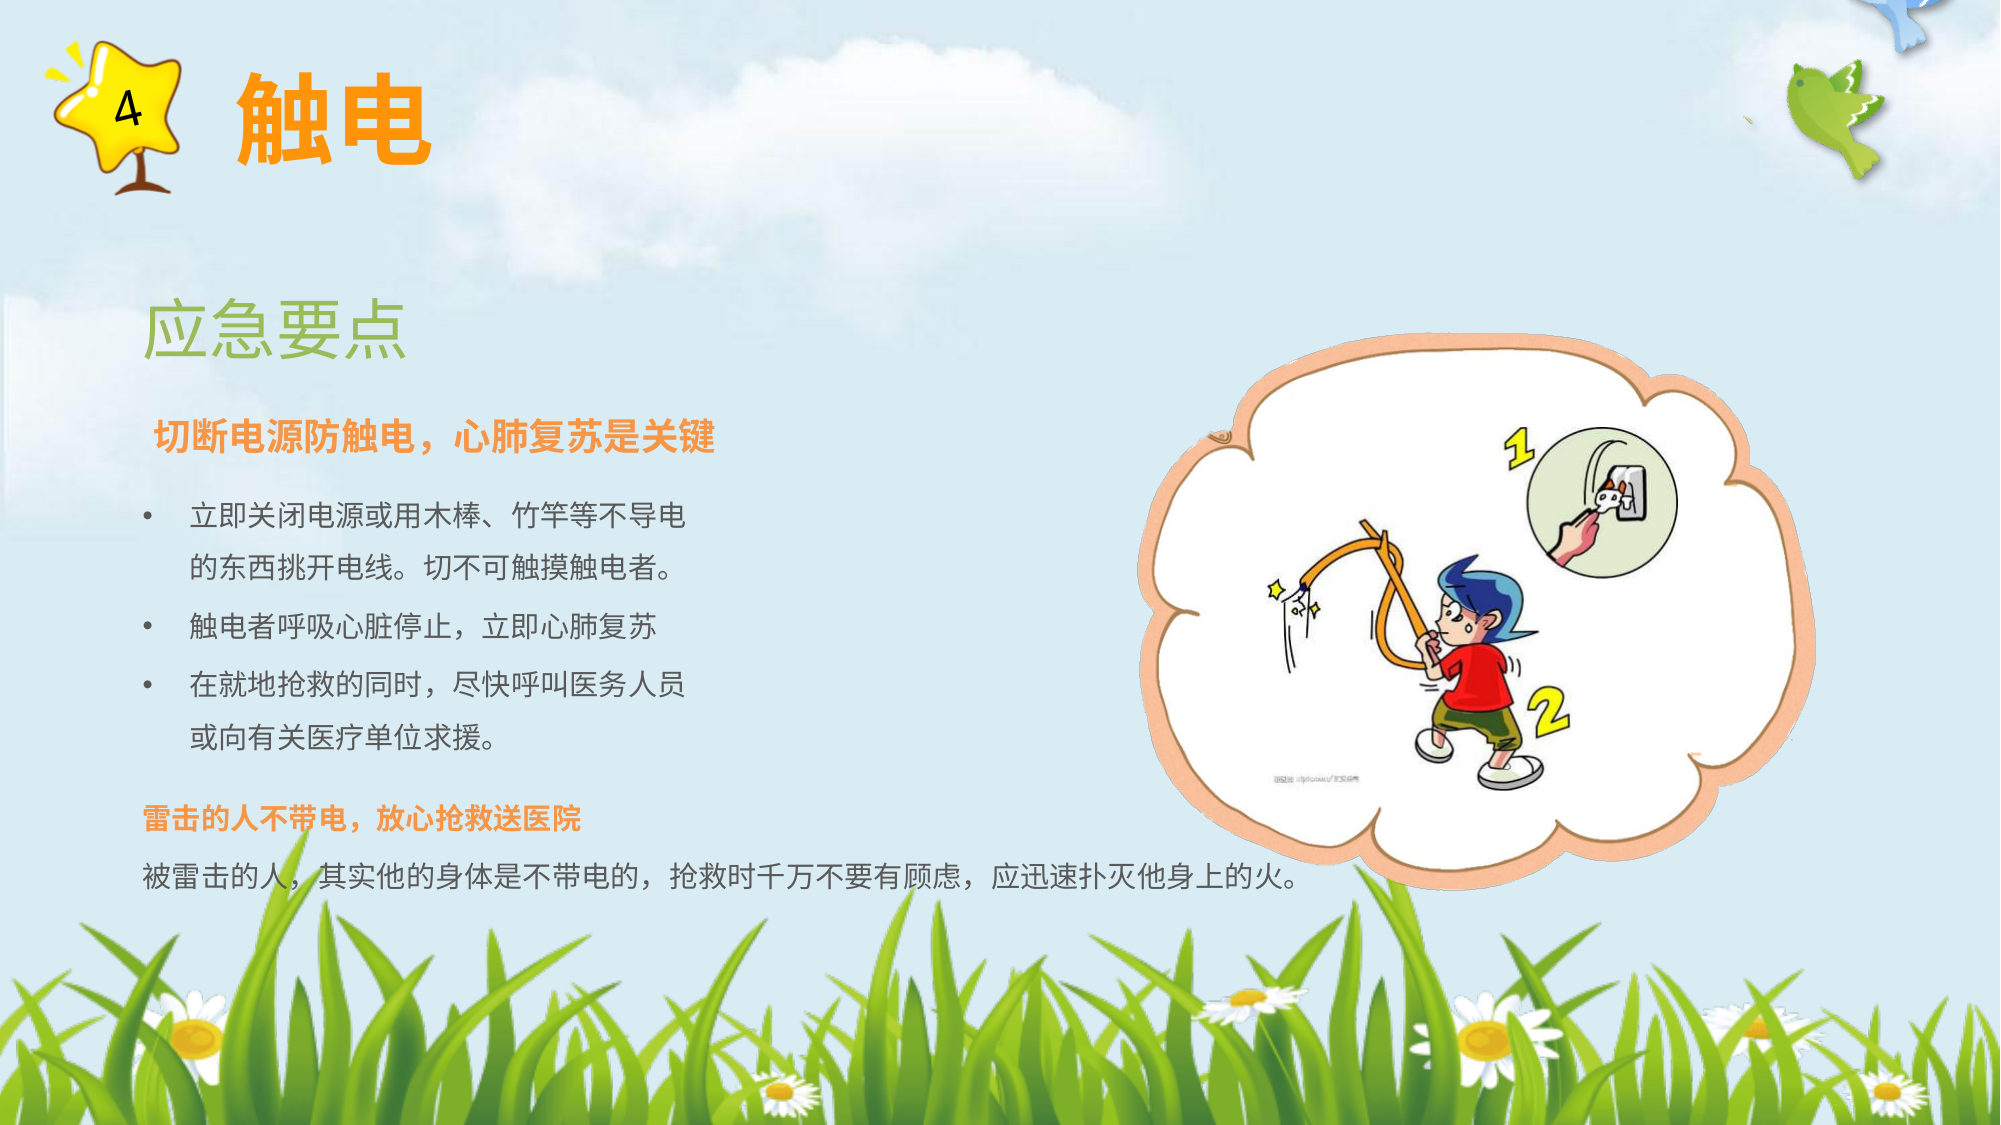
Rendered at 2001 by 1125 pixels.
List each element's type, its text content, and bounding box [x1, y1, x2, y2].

text_box 立即关闭电源或用木棒、竹竿等不导电的东西挑开电线。切不可触摸触电者。 触电者呼吸心脏停止，立即心肺复苏 在就地抢救的同时，尽快呼叫医务人员或向有关医疗单位求援。 [127, 472, 724, 762]
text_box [1095, 331, 1817, 928]
text_box 应急要点 [127, 280, 963, 376]
text_box 切断电源防触电，心肺复苏是关键 [138, 405, 731, 466]
text_box 雷击的人不带电，放心抢救送医院 被雷击的人，其实他的身体是不带电的，抢救时千万不要有顾虑，应迅速扑灭他身上的火。 [127, 775, 1095, 902]
picture [0, 0, 2001, 1125]
